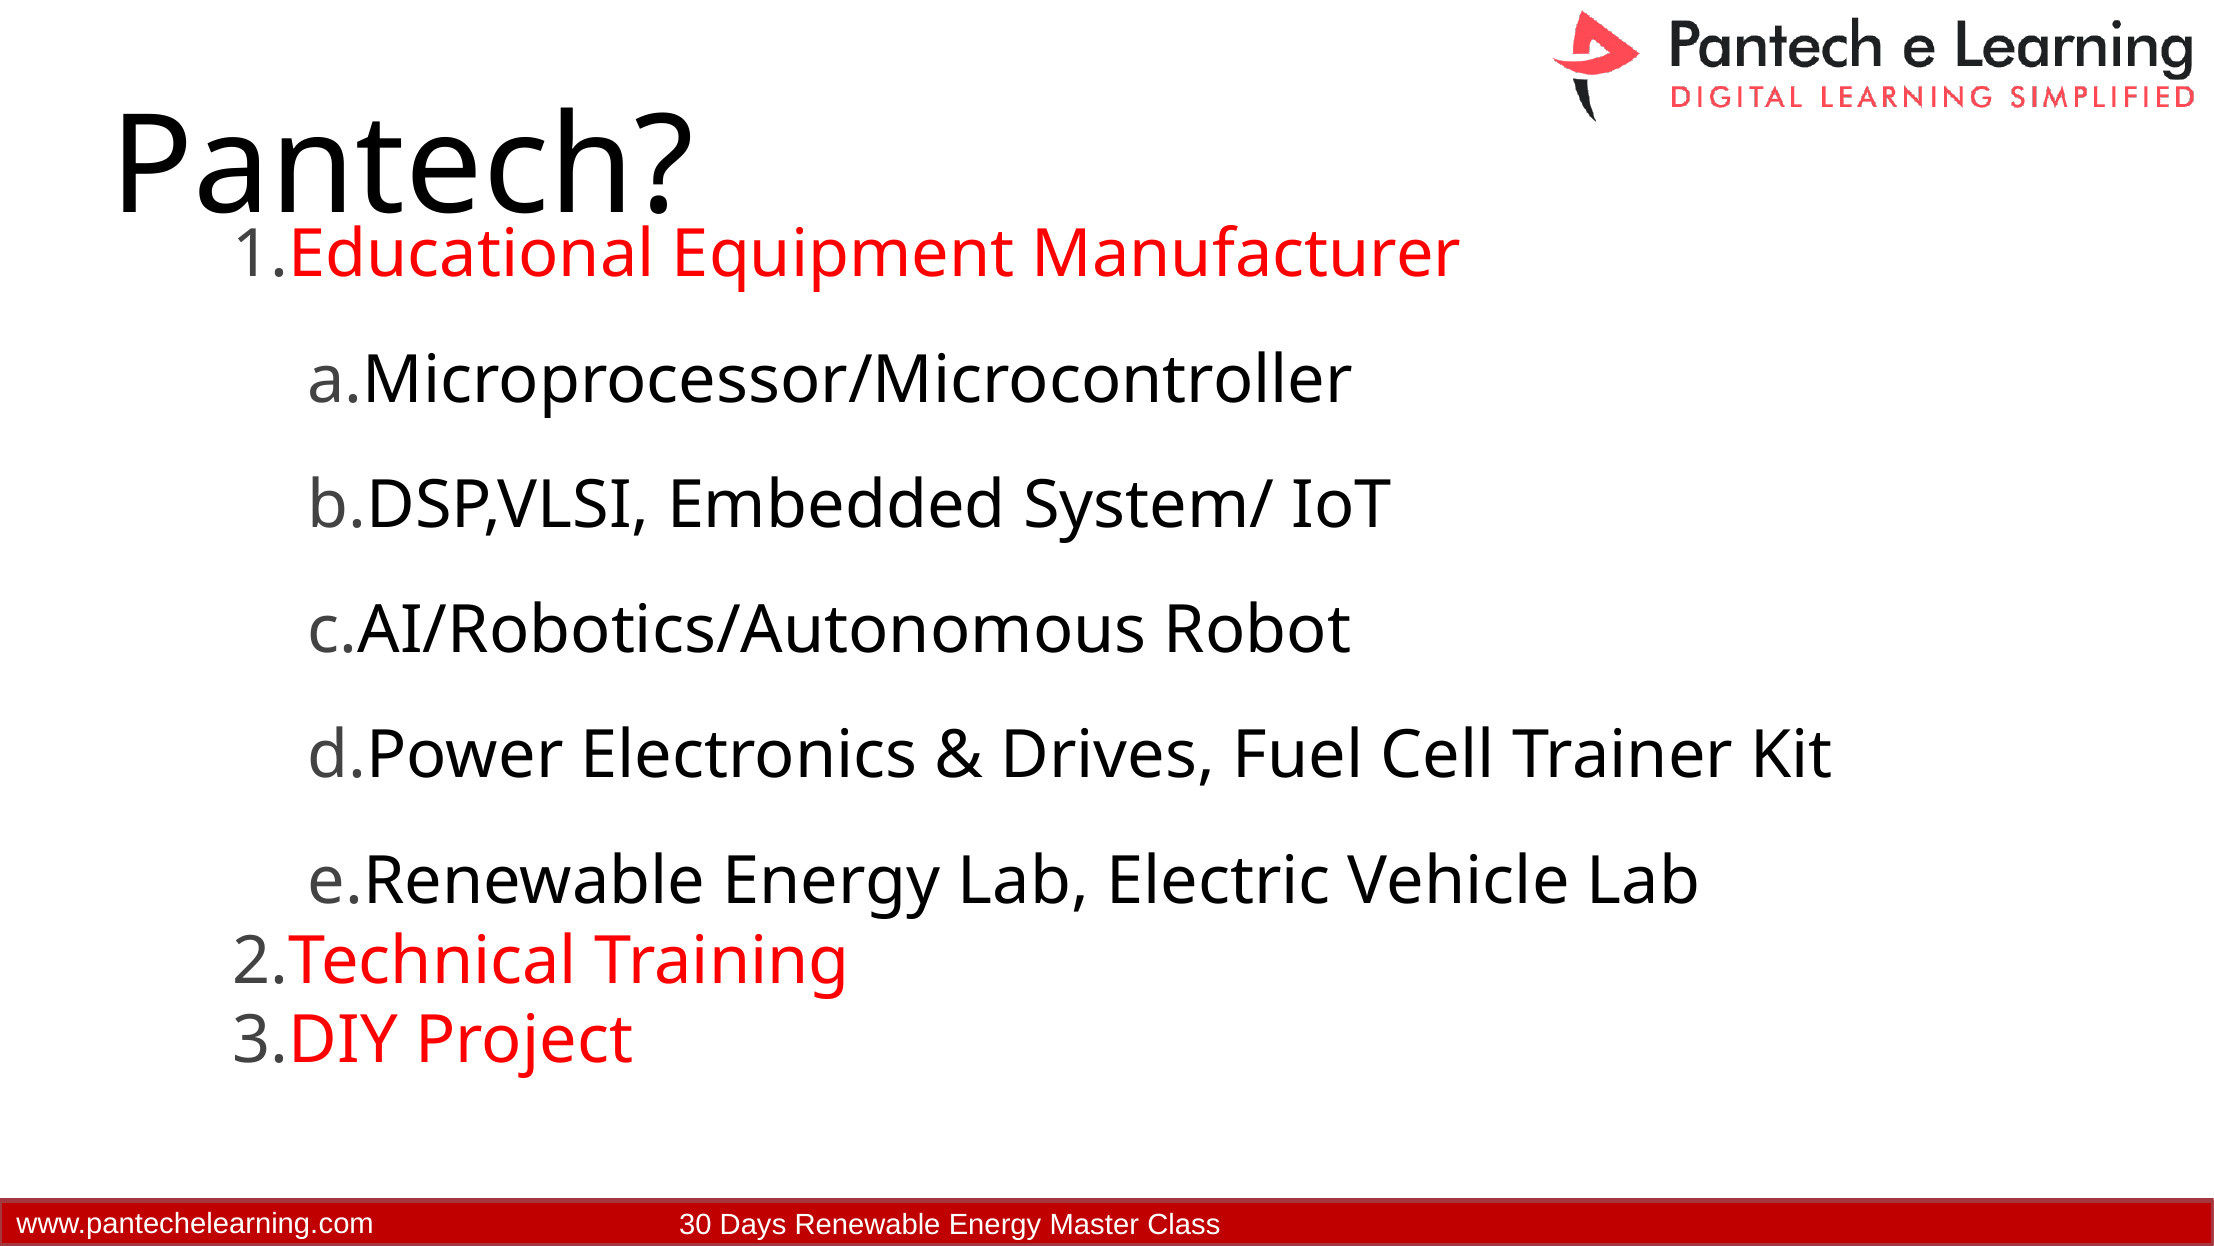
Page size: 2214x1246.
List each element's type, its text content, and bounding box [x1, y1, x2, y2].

picture [1522, 0, 2214, 175]
list Educational Equipment Manufacturer Microprocessor/Microcontroller DSP,VLSI, Embedded System/ IoT AI/Robotics/Autonomous Robot Power Electronics & Drives, Fuel Cell Trainer Kit Renewable Energy Lab, Electric Vehicle Lab Technical Training DIY Project [192, 216, 2058, 1190]
title Pantech? [110, 99, 2105, 216]
